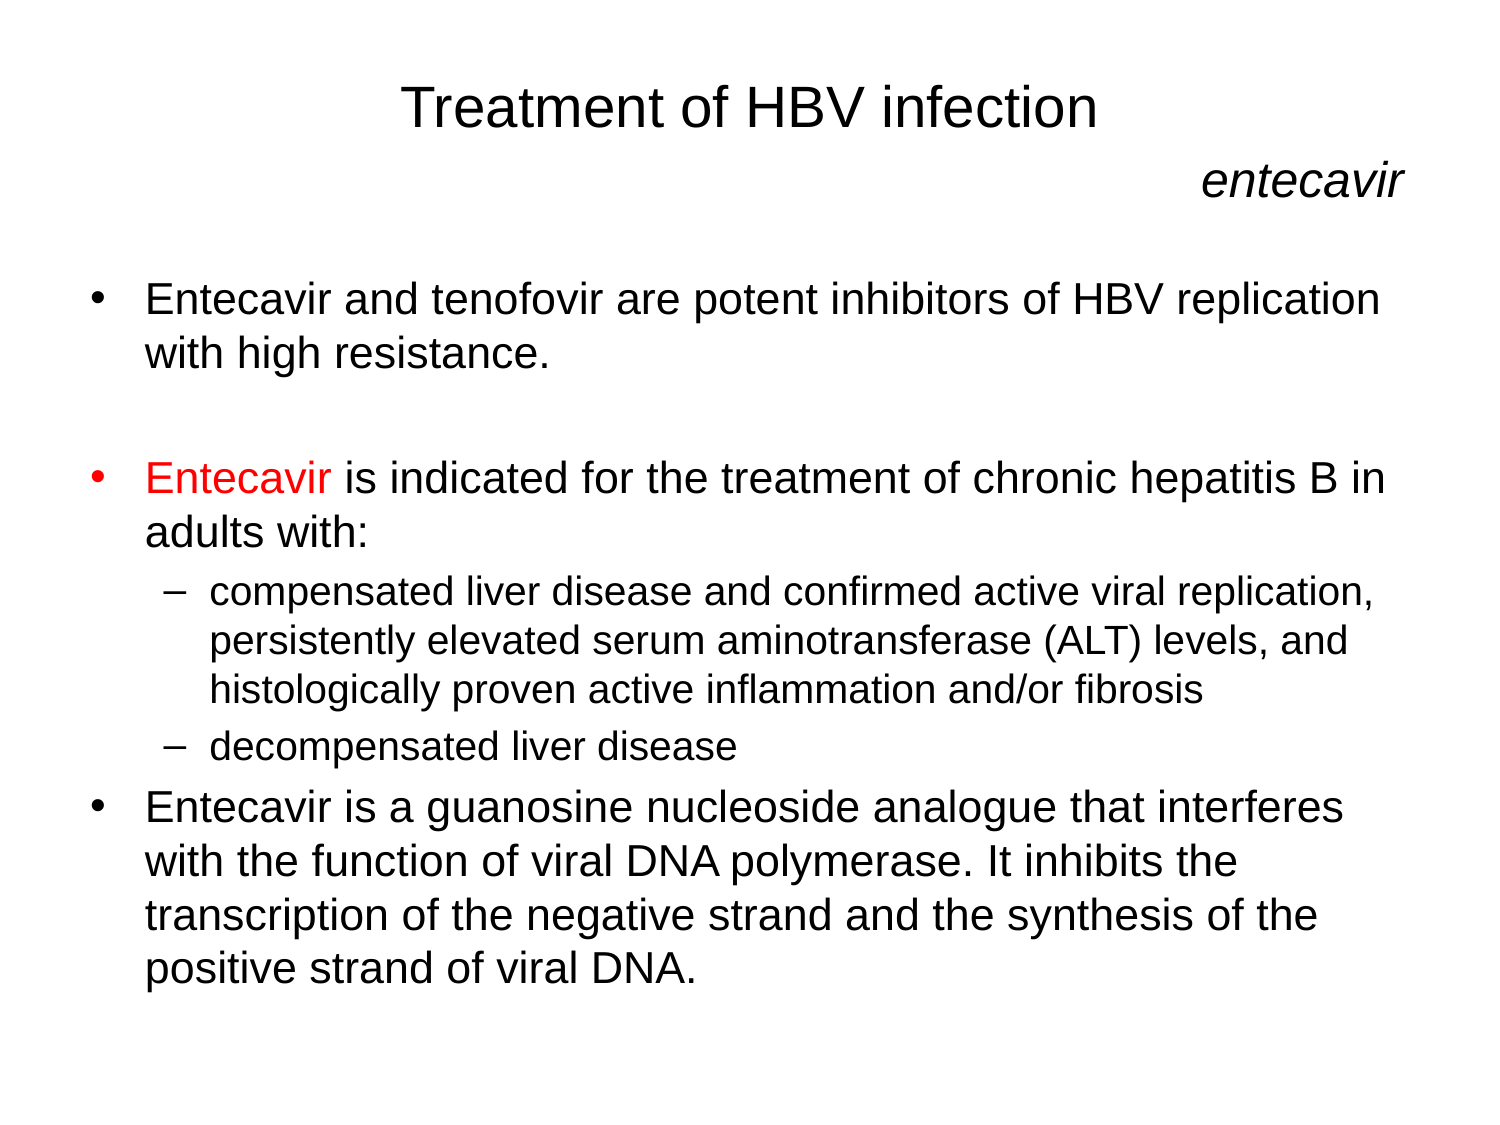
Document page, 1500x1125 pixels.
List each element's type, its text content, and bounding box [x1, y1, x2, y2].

title Treatment of HBV infection entecavir [75, 45, 1425, 233]
list Entecavir and tenofovir are potent inhibitors of HBV replication with high resistance. Entecavir is indicated for the treatment of chronic hepatitis B in adults with: compensated liver disease and confirmed active viral replication, persistently elevated serum aminotransferase (ALT) levels, and histologically proven active inflammation and/or fibrosis decompensated liver disease Entecavir is a guanosine nucleoside analogue that interferes with the function of viral DNA polymerase. It inhibits the transcription of the negative strand and the synthesis of the positive strand of viral DNA. [75, 262, 1425, 1005]
